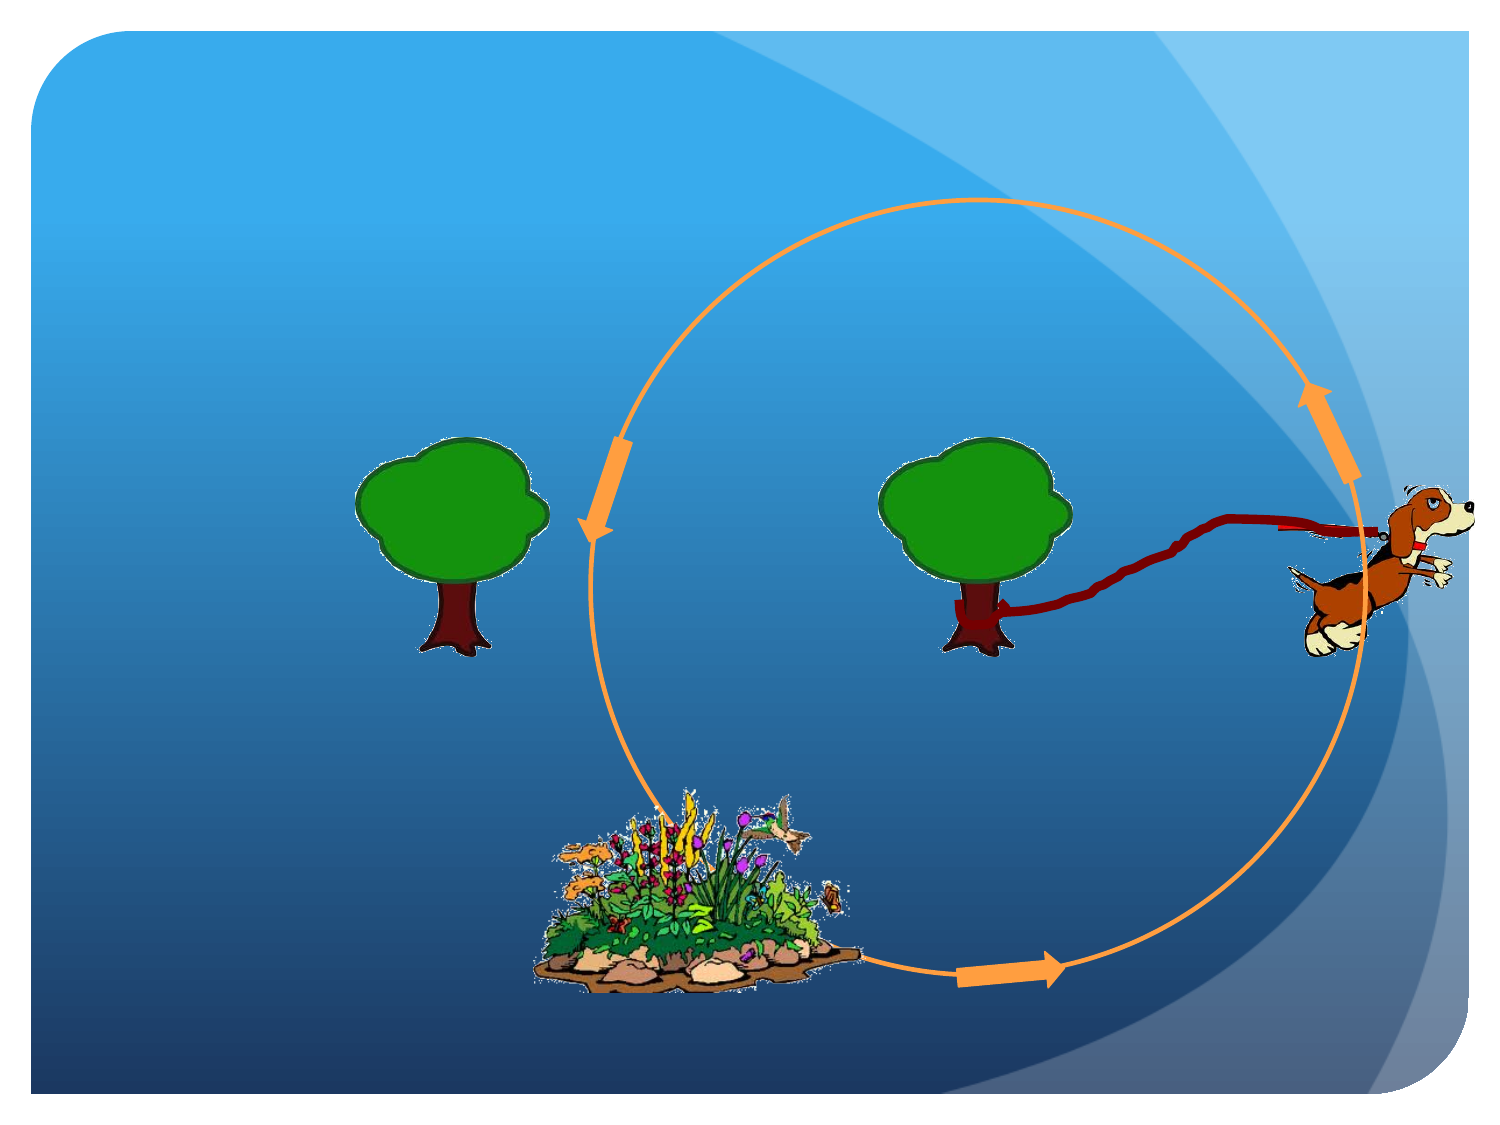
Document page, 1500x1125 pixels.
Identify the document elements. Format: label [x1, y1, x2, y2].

text_box [1297, 382, 1362, 485]
picture [24, 30, 1476, 1094]
text_box [589, 199, 1361, 976]
text_box [577, 436, 633, 543]
text_box [955, 950, 1066, 989]
text_box [958, 518, 1379, 626]
